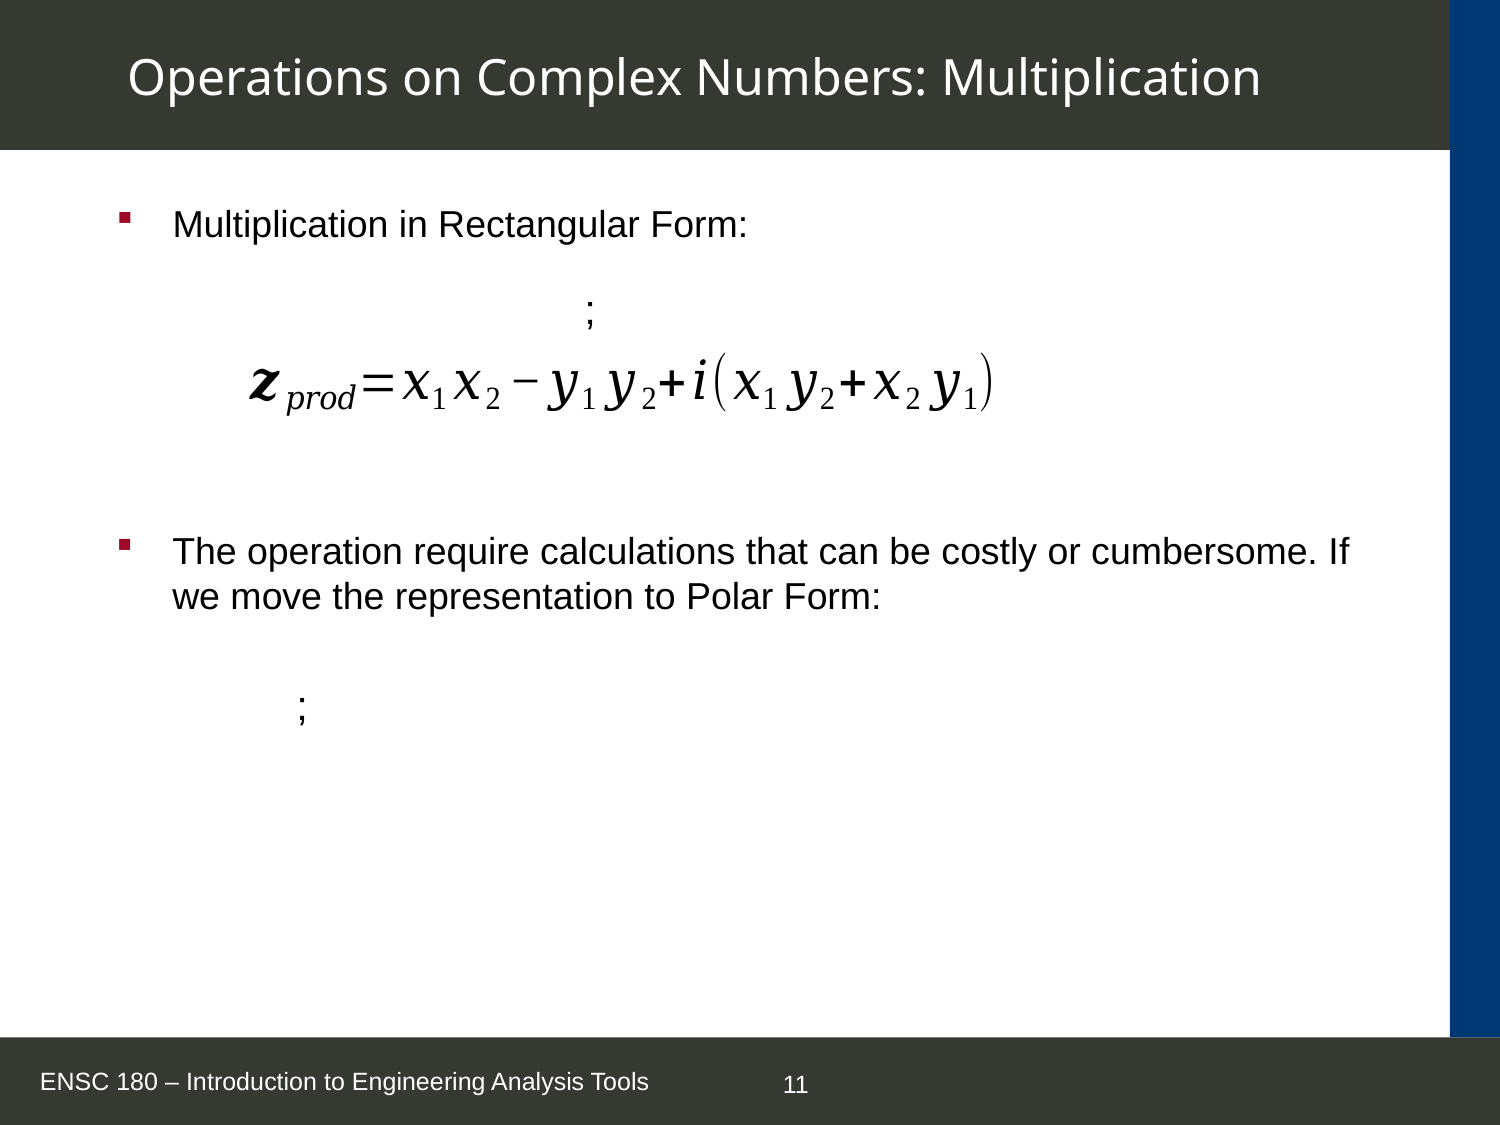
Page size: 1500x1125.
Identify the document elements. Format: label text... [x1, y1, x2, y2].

text_box Multiplication in Rectangular Form: [101, 192, 764, 253]
footer ENSC 180 – Introduction to Engineering Analysis Tools [24, 1057, 740, 1113]
title Operations on Complex Numbers: Multiplication [112, 37, 1450, 138]
